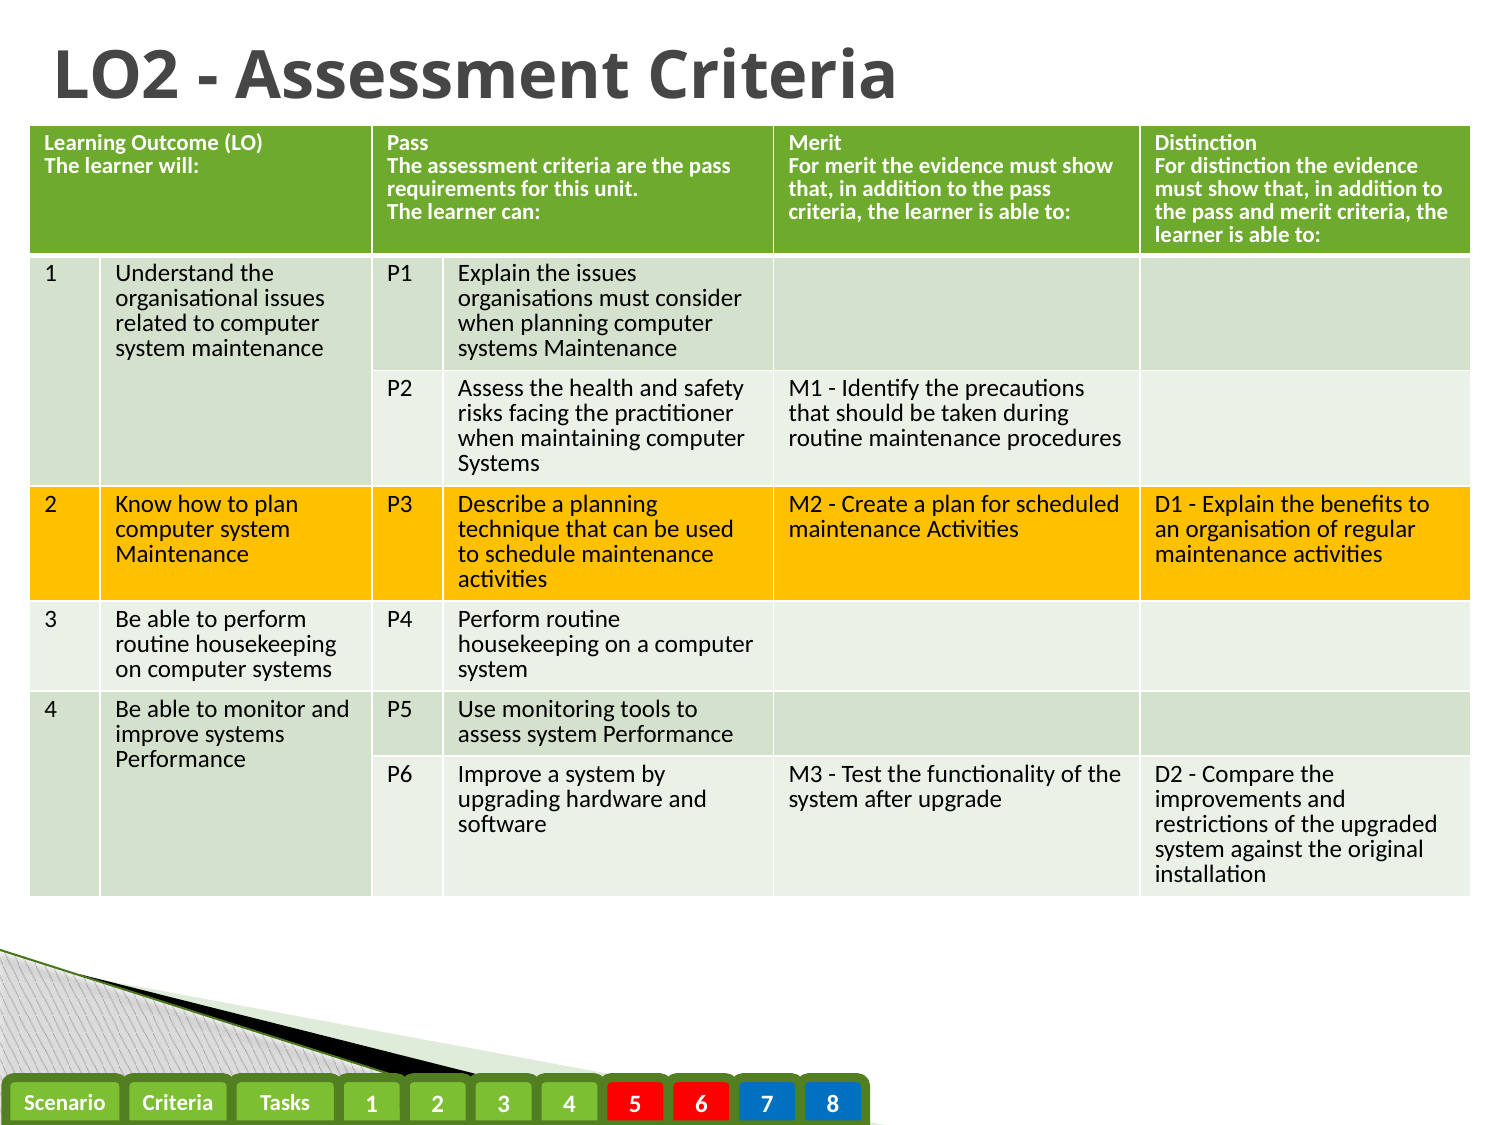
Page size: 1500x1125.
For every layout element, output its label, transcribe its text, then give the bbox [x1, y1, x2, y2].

table_header Learning Outcome (LO) The learner will: [30, 126, 371, 253]
table_cell P4 [373, 602, 442, 690]
table_cell D2 - Compare the improvements and restrictions of the upgraded system against the original installation [1141, 757, 1470, 896]
table_cell P2 [373, 371, 442, 485]
table_cell [774, 258, 1139, 370]
table_cell M1 - Identify the precautions that should be taken during routine maintenance procedures [774, 371, 1139, 485]
table_cell [774, 602, 1139, 690]
table_cell 2 [30, 487, 99, 600]
table_cell Be able to perform routine housekeeping on computer systems [101, 602, 371, 690]
table_cell Explain the issues organisations must consider when planning computer systems Maintenance [444, 258, 773, 370]
table_cell [774, 692, 1139, 755]
table_cell P5 [373, 692, 442, 755]
table_cell Understand the organisational issues related to computer system maintenance [101, 258, 371, 485]
table_header Distinction For distinction the evidence must show that, in addition to the pass and merit criteria, the learner is able to: [1141, 126, 1470, 253]
table_cell M2 - Create a plan for scheduled maintenance Activities [774, 487, 1139, 600]
table_cell [1141, 602, 1470, 690]
table_cell 1 [30, 258, 99, 485]
table_cell P1 [373, 258, 442, 370]
table_cell Know how to plan computer system Maintenance [101, 487, 371, 600]
table_cell [1141, 371, 1470, 485]
table_cell M3 - Test the functionality of the system after upgrade [774, 757, 1139, 896]
table_cell Improve a system by upgrading hardware and software [444, 757, 773, 896]
table_header Pass The assessment criteria are the pass requirements for this unit. The learner can: [373, 126, 773, 253]
table_cell Describe a planning technique that can be used to schedule maintenance activities [444, 487, 773, 600]
table_cell 4 [30, 692, 99, 896]
table_cell Use monitoring tools to assess system Performance [444, 692, 773, 755]
table_cell Be able to monitor and improve systems Performance [101, 692, 371, 896]
table_header Merit For merit the evidence must show that, in addition to the pass criteria, the learner is able to: [774, 126, 1139, 253]
table_cell Perform routine housekeeping on a computer system [444, 602, 773, 690]
title LO2 - Assessment Criteria [37, 19, 1471, 126]
table_cell D1 - Explain the benefits to an organisation of regular maintenance activities [1141, 487, 1470, 600]
table_cell P3 [373, 487, 442, 600]
table_cell 3 [30, 602, 99, 690]
table_cell [1141, 258, 1470, 370]
table_cell [1141, 692, 1470, 755]
table_cell P6 [373, 757, 442, 896]
table_cell Assess the health and safety risks facing the practitioner when maintaining computer Systems [444, 371, 773, 485]
